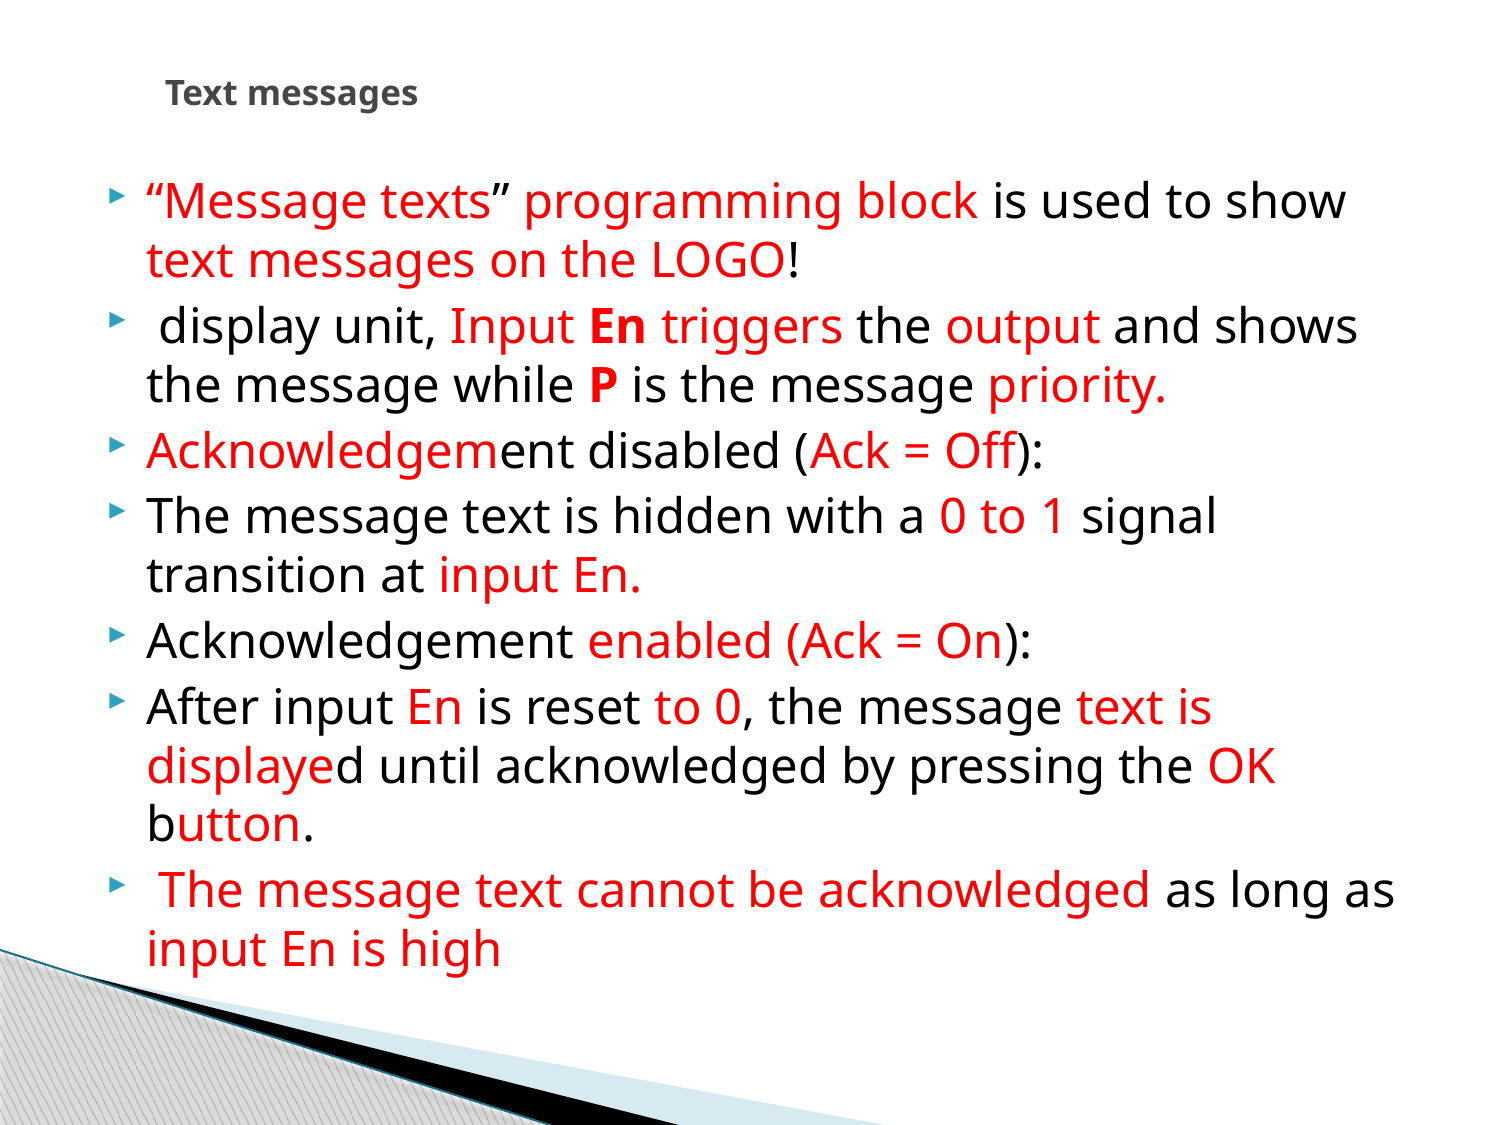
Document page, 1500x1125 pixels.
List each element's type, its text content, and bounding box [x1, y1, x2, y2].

list “Message texts” programming block is used to show text messages on the LOGO! display unit, Input En triggers the output and shows the message while P is the message priority. Acknowledgement disabled (Ack = Off): The message text is hidden with a 0 to 1 signal transition at input En. Acknowledgement enabled (Ack = On): After input En is reset to 0, the message text is displayed until acknowledged by pressing the OK button. The message text cannot be acknowledged as long as input En is high [75, 162, 1425, 986]
title Text messages [150, 62, 1500, 163]
